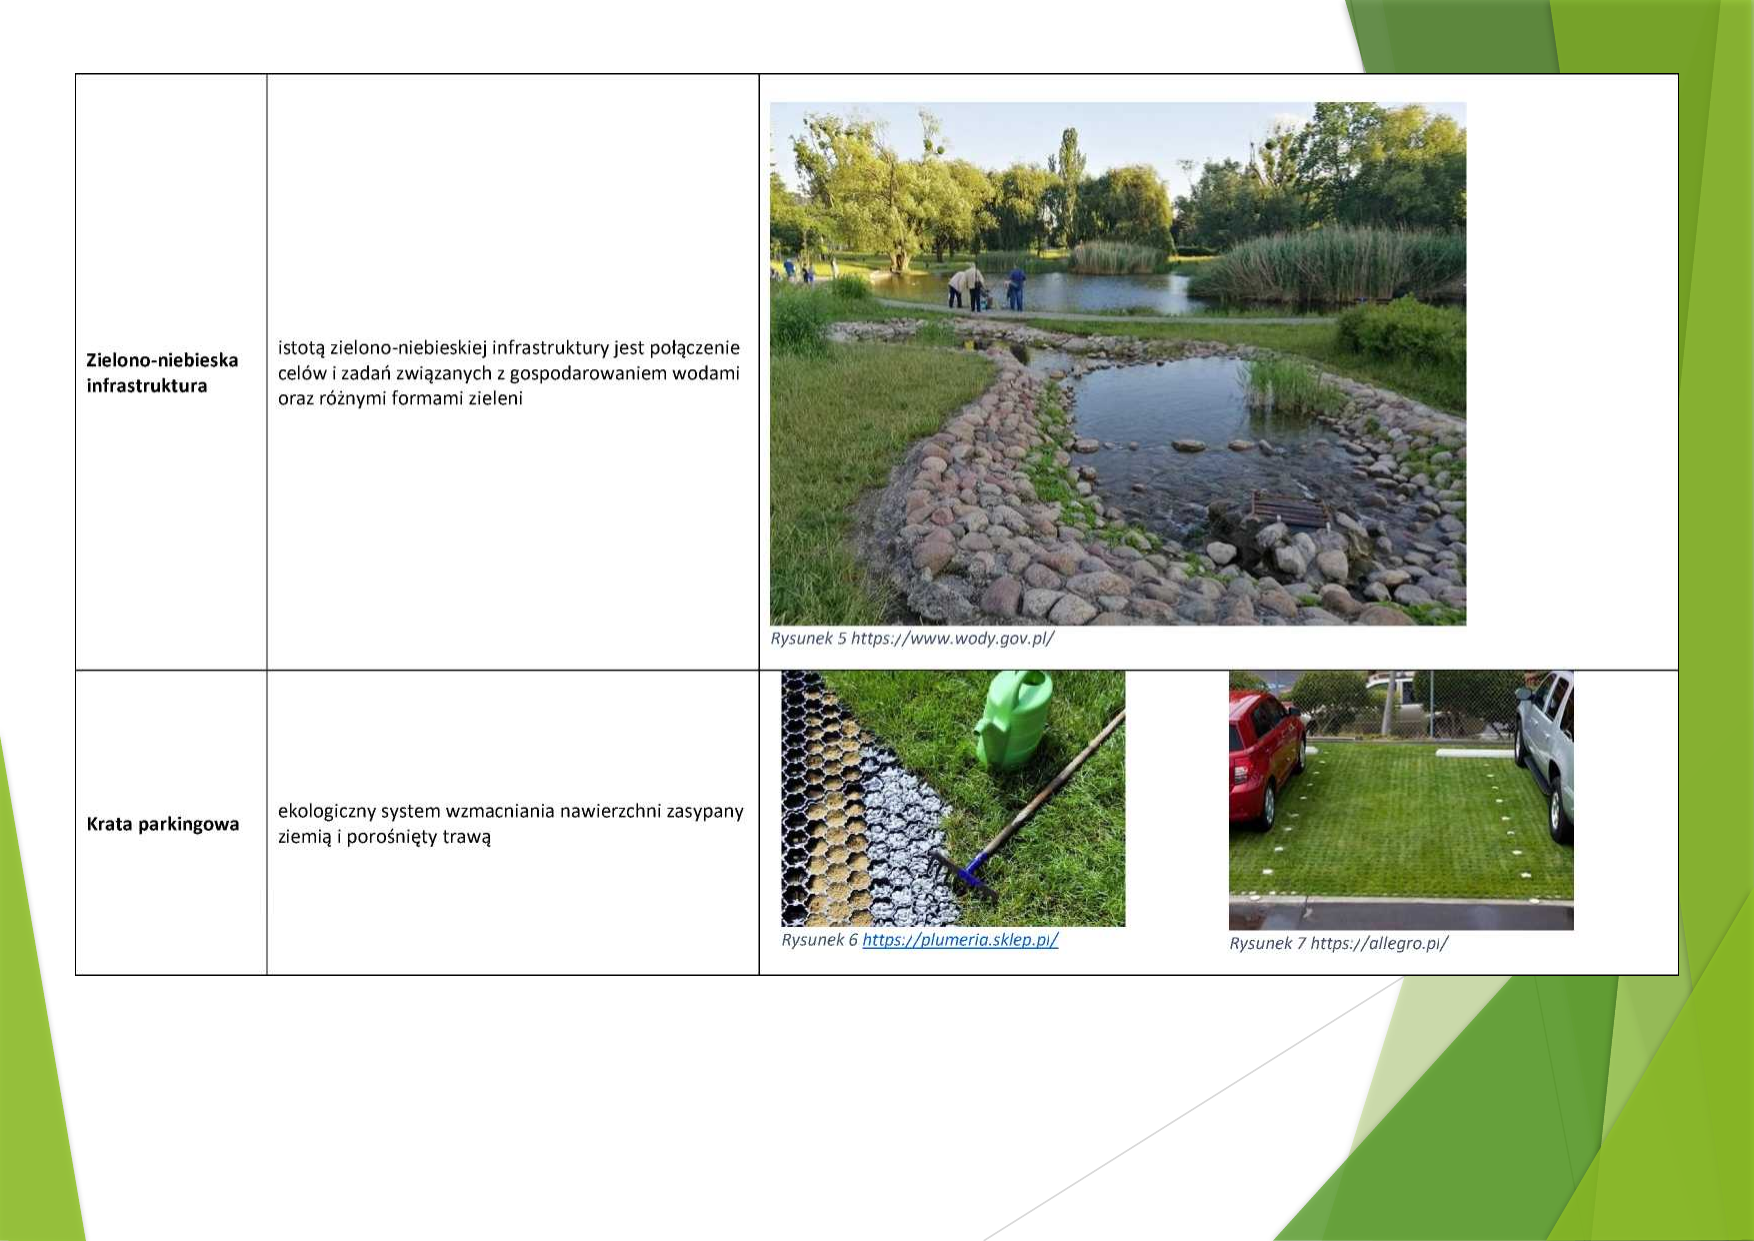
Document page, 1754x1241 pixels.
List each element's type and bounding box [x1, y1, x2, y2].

picture [74, 73, 1680, 976]
